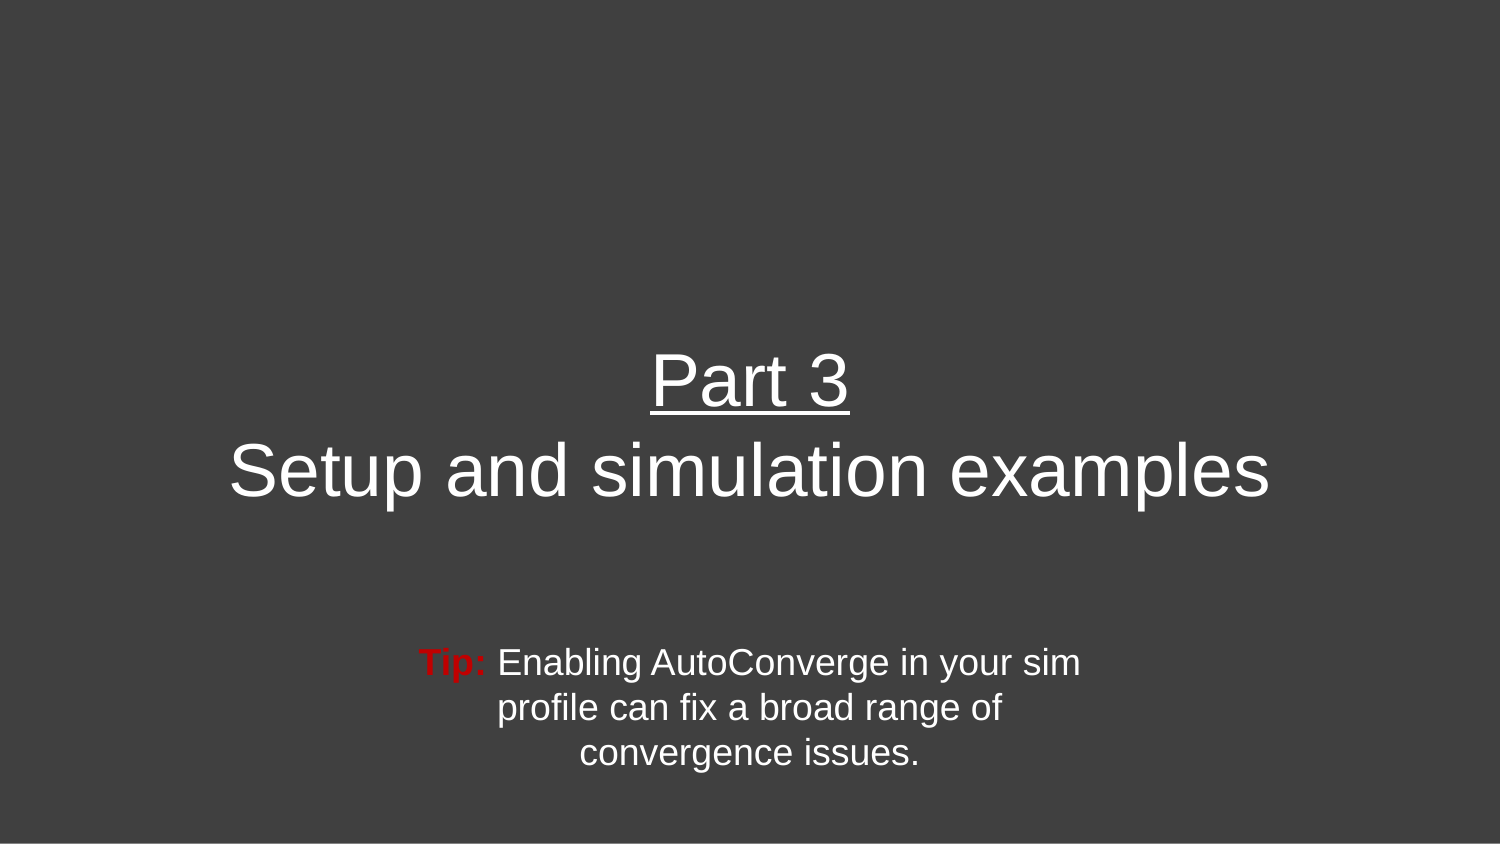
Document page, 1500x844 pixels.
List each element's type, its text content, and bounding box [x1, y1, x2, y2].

text_box Part 3 Setup and simulation examples [0, 0, 1500, 844]
text_box Tip: Enabling AutoConverge in your sim profile can fix a broad range of convergence issues. [374, 630, 1125, 781]
